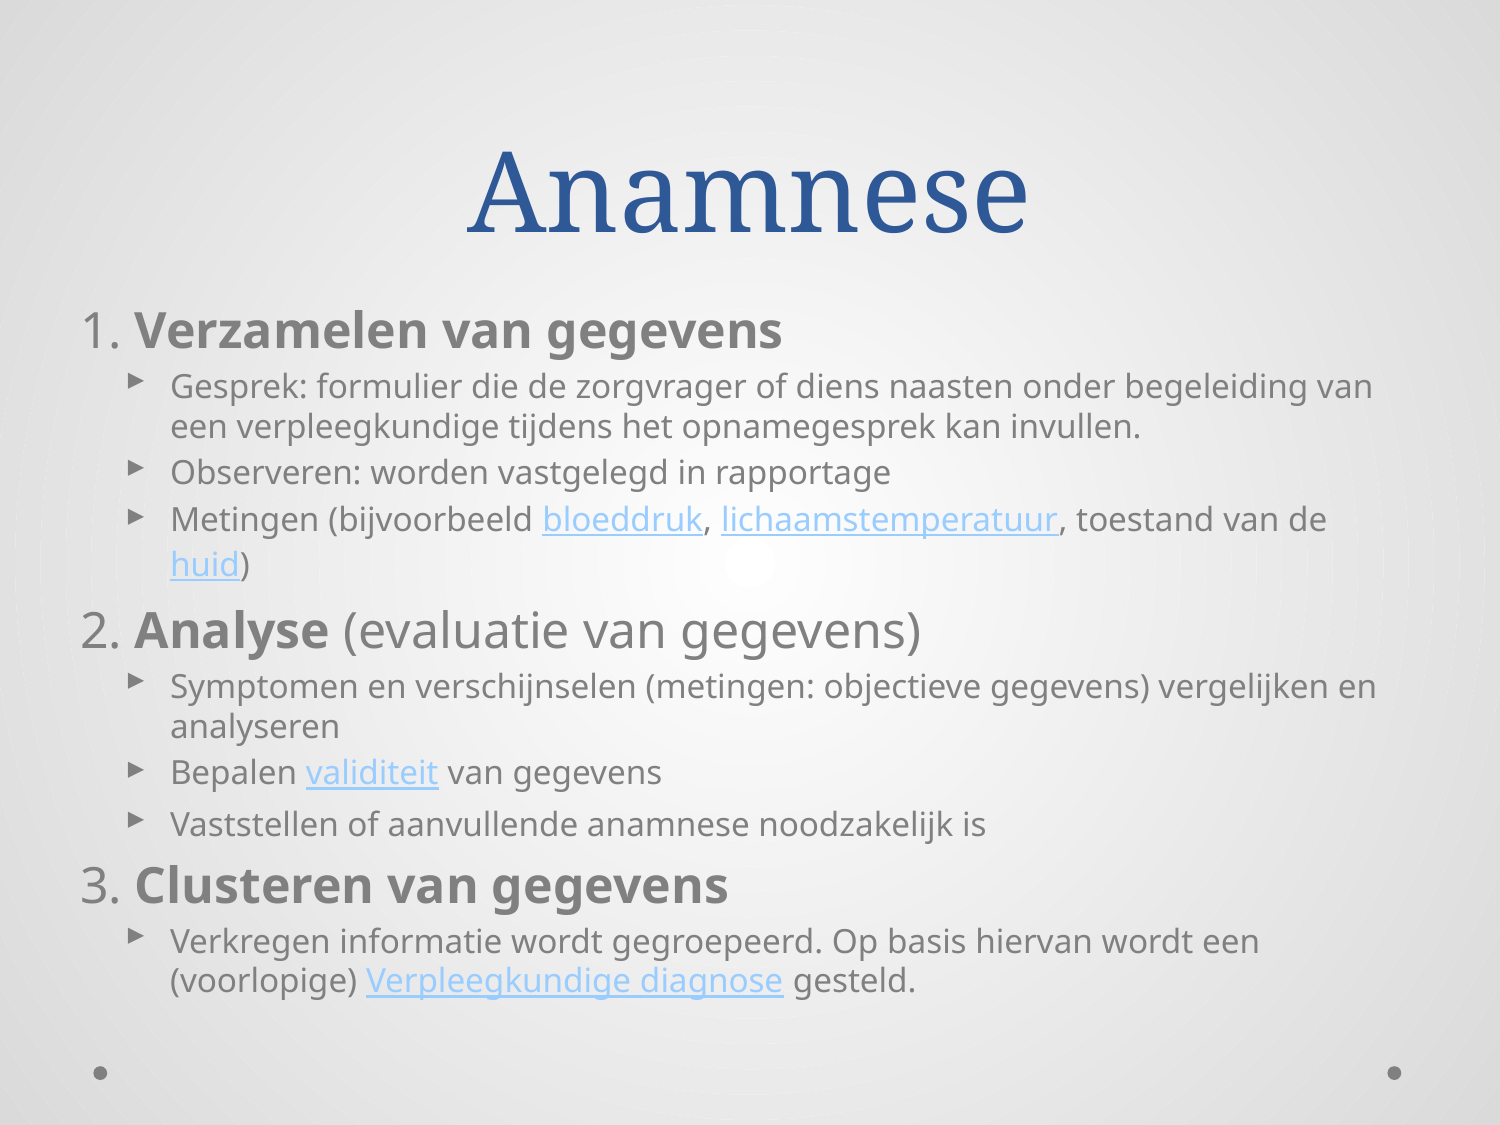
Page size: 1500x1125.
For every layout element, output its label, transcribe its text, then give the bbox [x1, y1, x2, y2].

title Anamnese [75, 0, 1425, 263]
list 1. Verzamelen van gegevens Gesprek: formulier die de zorgvrager of diens naasten onder begeleiding van een verpleegkundige tijdens het opnamegesprek kan invullen. Observeren: worden vastgelegd in rapportage Metingen (bijvoorbeeld bloeddruk, lichaamstemperatuur, toestand van de huid) 2. Analyse (evaluatie van gegevens) Symptomen en verschijnselen (metingen: objectieve gegevens) vergelijken en analyseren Bepalen validiteit van gegevens Vaststellen of aanvullende anamnese noodzakelijk is 3. Clusteren van gegevens Verkregen informatie wordt gegroepeerd. Op basis hiervan wordt een (voorlopige) Verpleegkundige diagnose gesteld. [64, 290, 1415, 1101]
